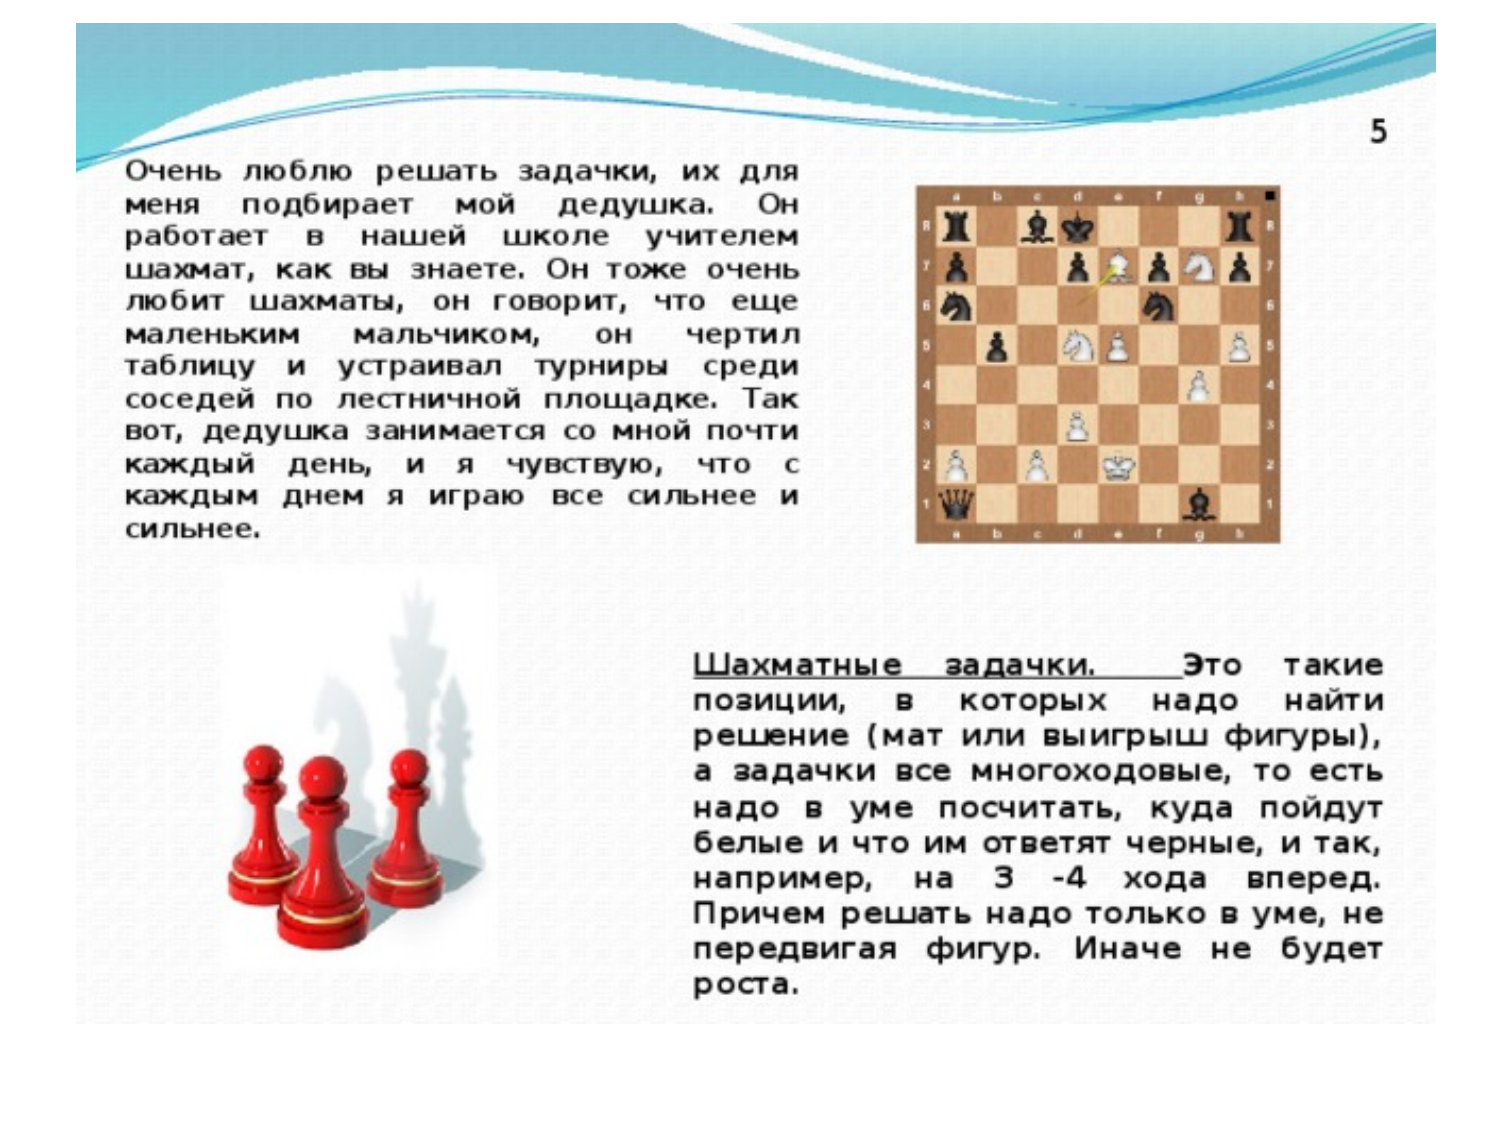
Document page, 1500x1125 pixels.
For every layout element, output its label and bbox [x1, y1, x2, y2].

picture [76, 23, 1436, 1024]
